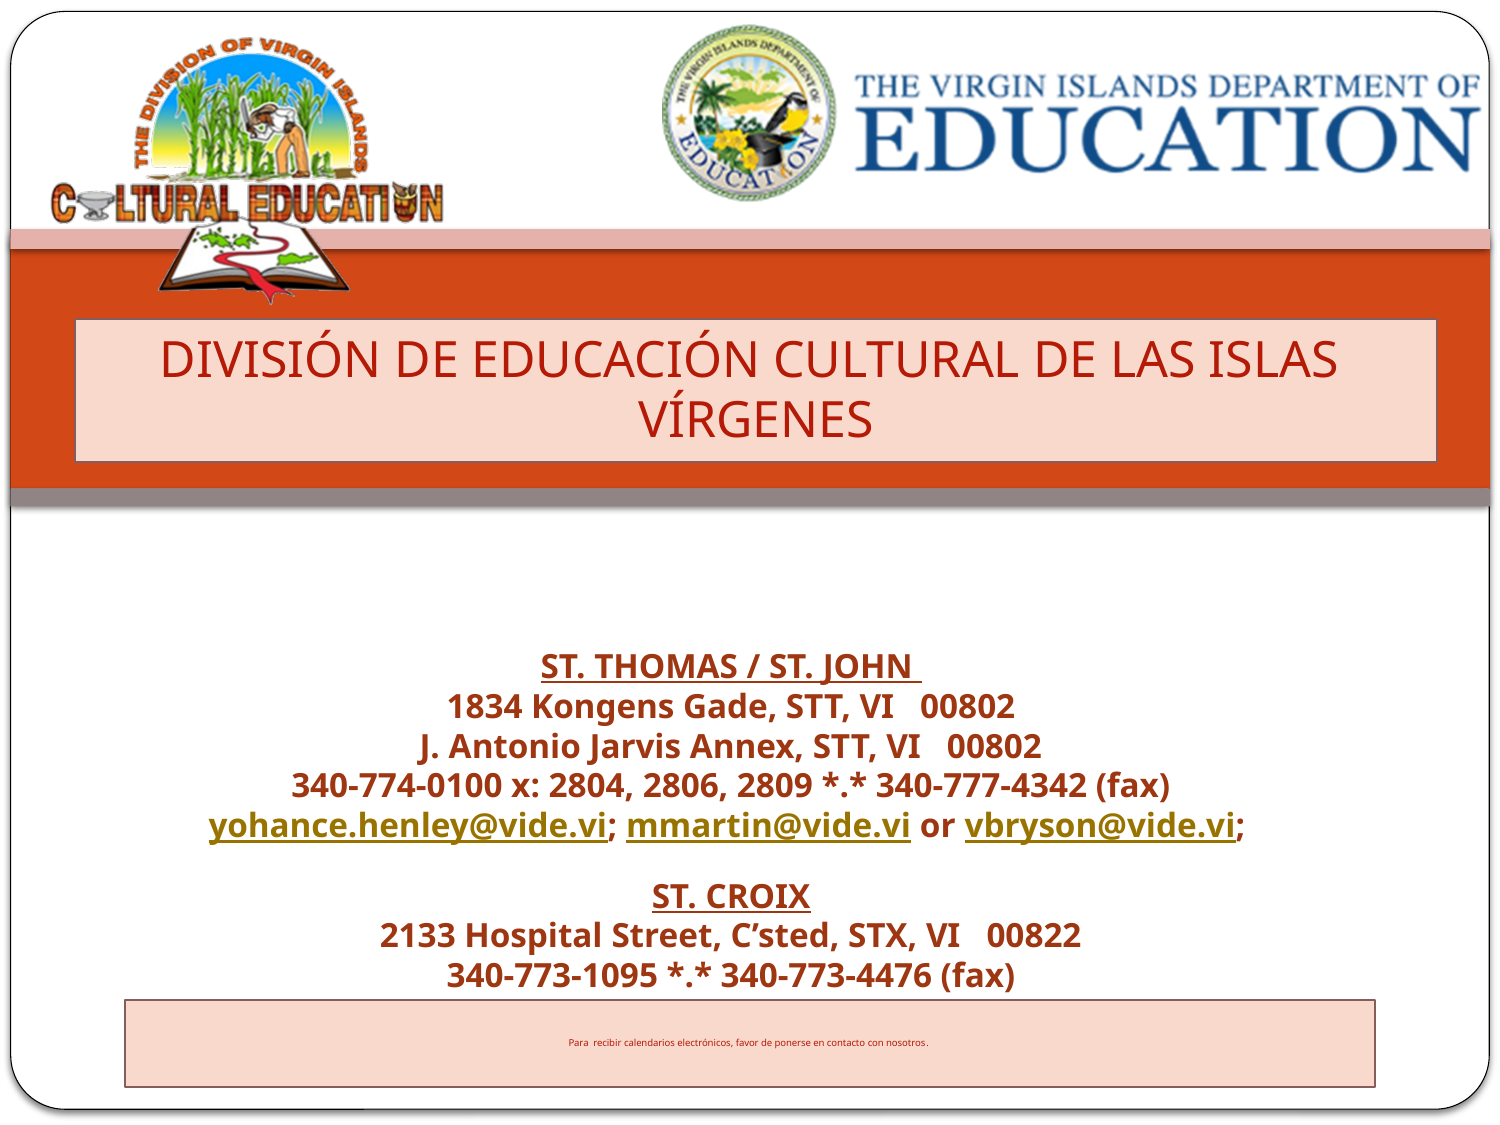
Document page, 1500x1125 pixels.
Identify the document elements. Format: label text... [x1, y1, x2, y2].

text_box Para recibir calendarios electrónicos, favor de ponerse en contacto con nosotros. [124, 999, 1376, 1088]
picture [662, 17, 1500, 219]
picture [0, 0, 513, 538]
title DIVISIÓN DE EDUCACIÓN CULTURAL DE LAS ISLAS VÍRGENES [518, 318, 1438, 463]
text_box ST. THOMAS / ST. JOHN 1834 Kongens Gade, STT, VI 00802 J. Antonio Jarvis Annex, STT, VI 00802 340-774-0100 x: 2804, 2806, 2809 *.* 340-777-4342 (fax) yohance.henley@vide.vi; mmartin@vide.vi or vbryson@vide.vi; ST. CROIX 2133 Hospital Street, C’sted, STX, VI 00822 340-773-1095 *.* 340-773-4476 (fax) [124, 637, 1338, 999]
